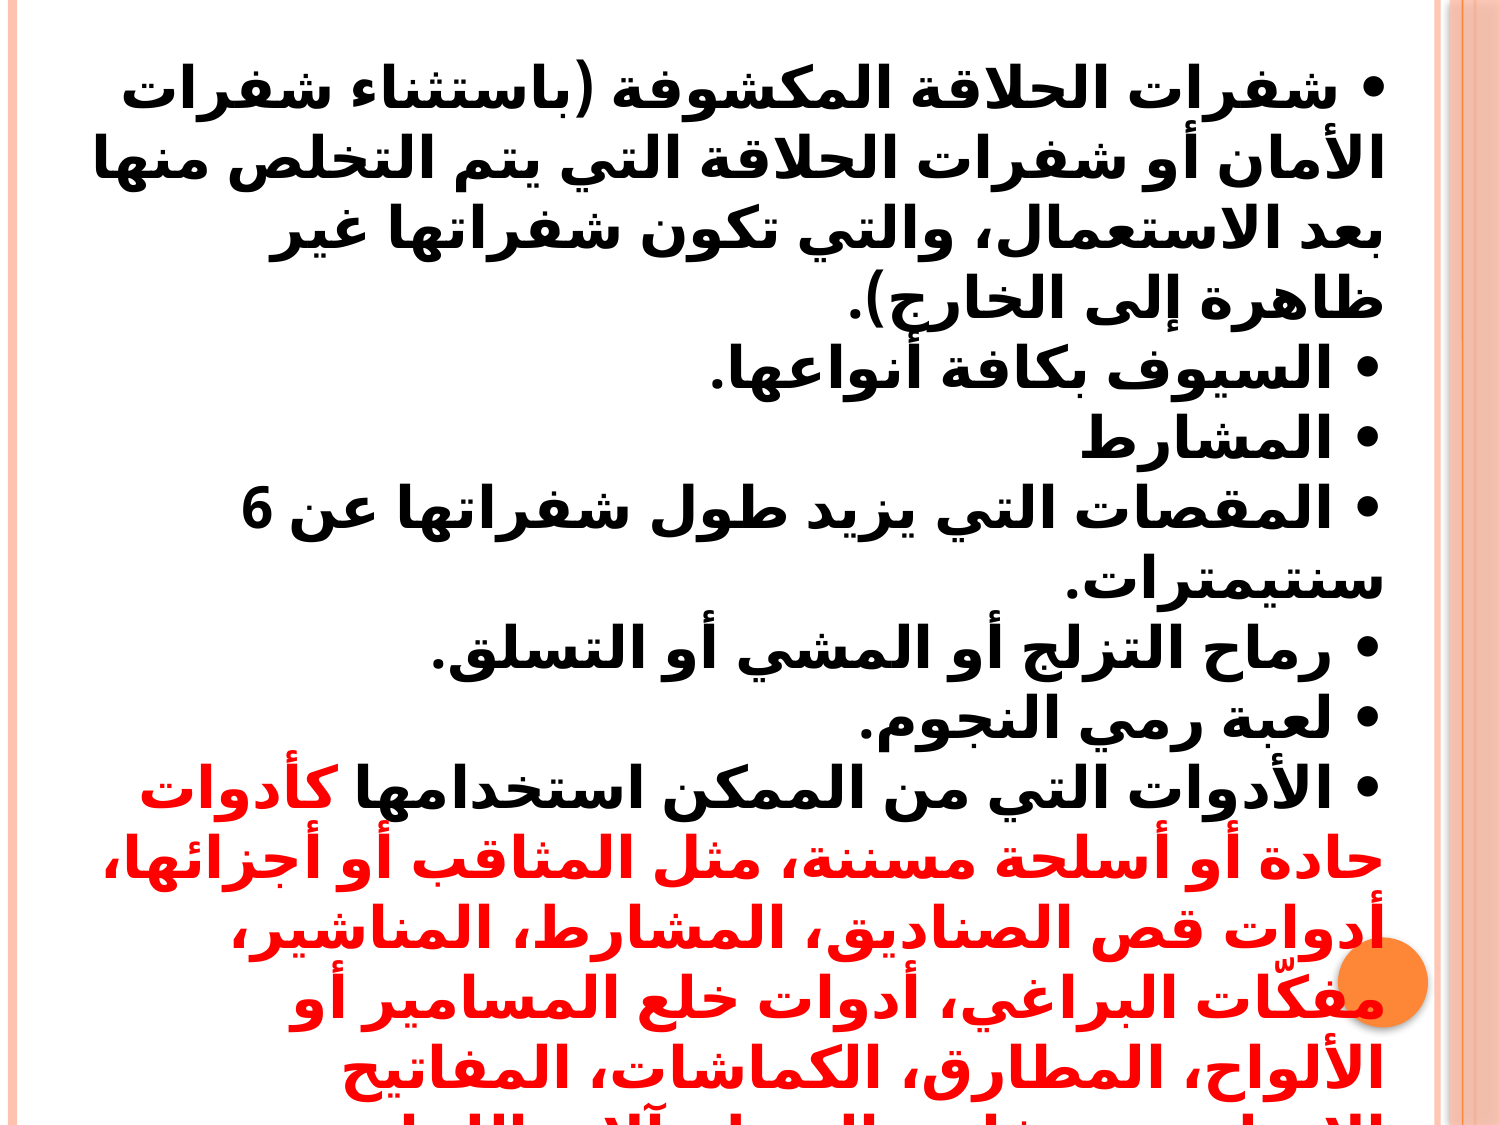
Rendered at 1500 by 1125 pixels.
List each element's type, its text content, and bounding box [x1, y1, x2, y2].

list • شفرات الحلاقة المكشوفة (باستثناء شفرات الأمان أو شفرات الحلاقة التي يتم التخلص منها بعد الاستعمال، والتي تكون شفراتها غير ظاهرة إلى الخارج). • السيوف بكافة أنواعها. • المشارط • المقصات التي يزيد طول شفراتها عن 6 سنتيمترات. • رماح التزلج أو المشي أو التسلق. • لعبة رمي النجوم. • الأدوات التي من الممكن استخدامها كأدوات حادة أو أسلحة مسننة، مثل المثاقب أو أجزائها، أدوات قص الصناديق، المشارط، المناشير، مفكّات البراغي، أدوات خلع المسامير أو الألواح، المطارق، الكماشات، المفاتيح الإنجليزية، مفاتيح الربط وآلات اللِحام. [75, 42, 1447, 1062]
